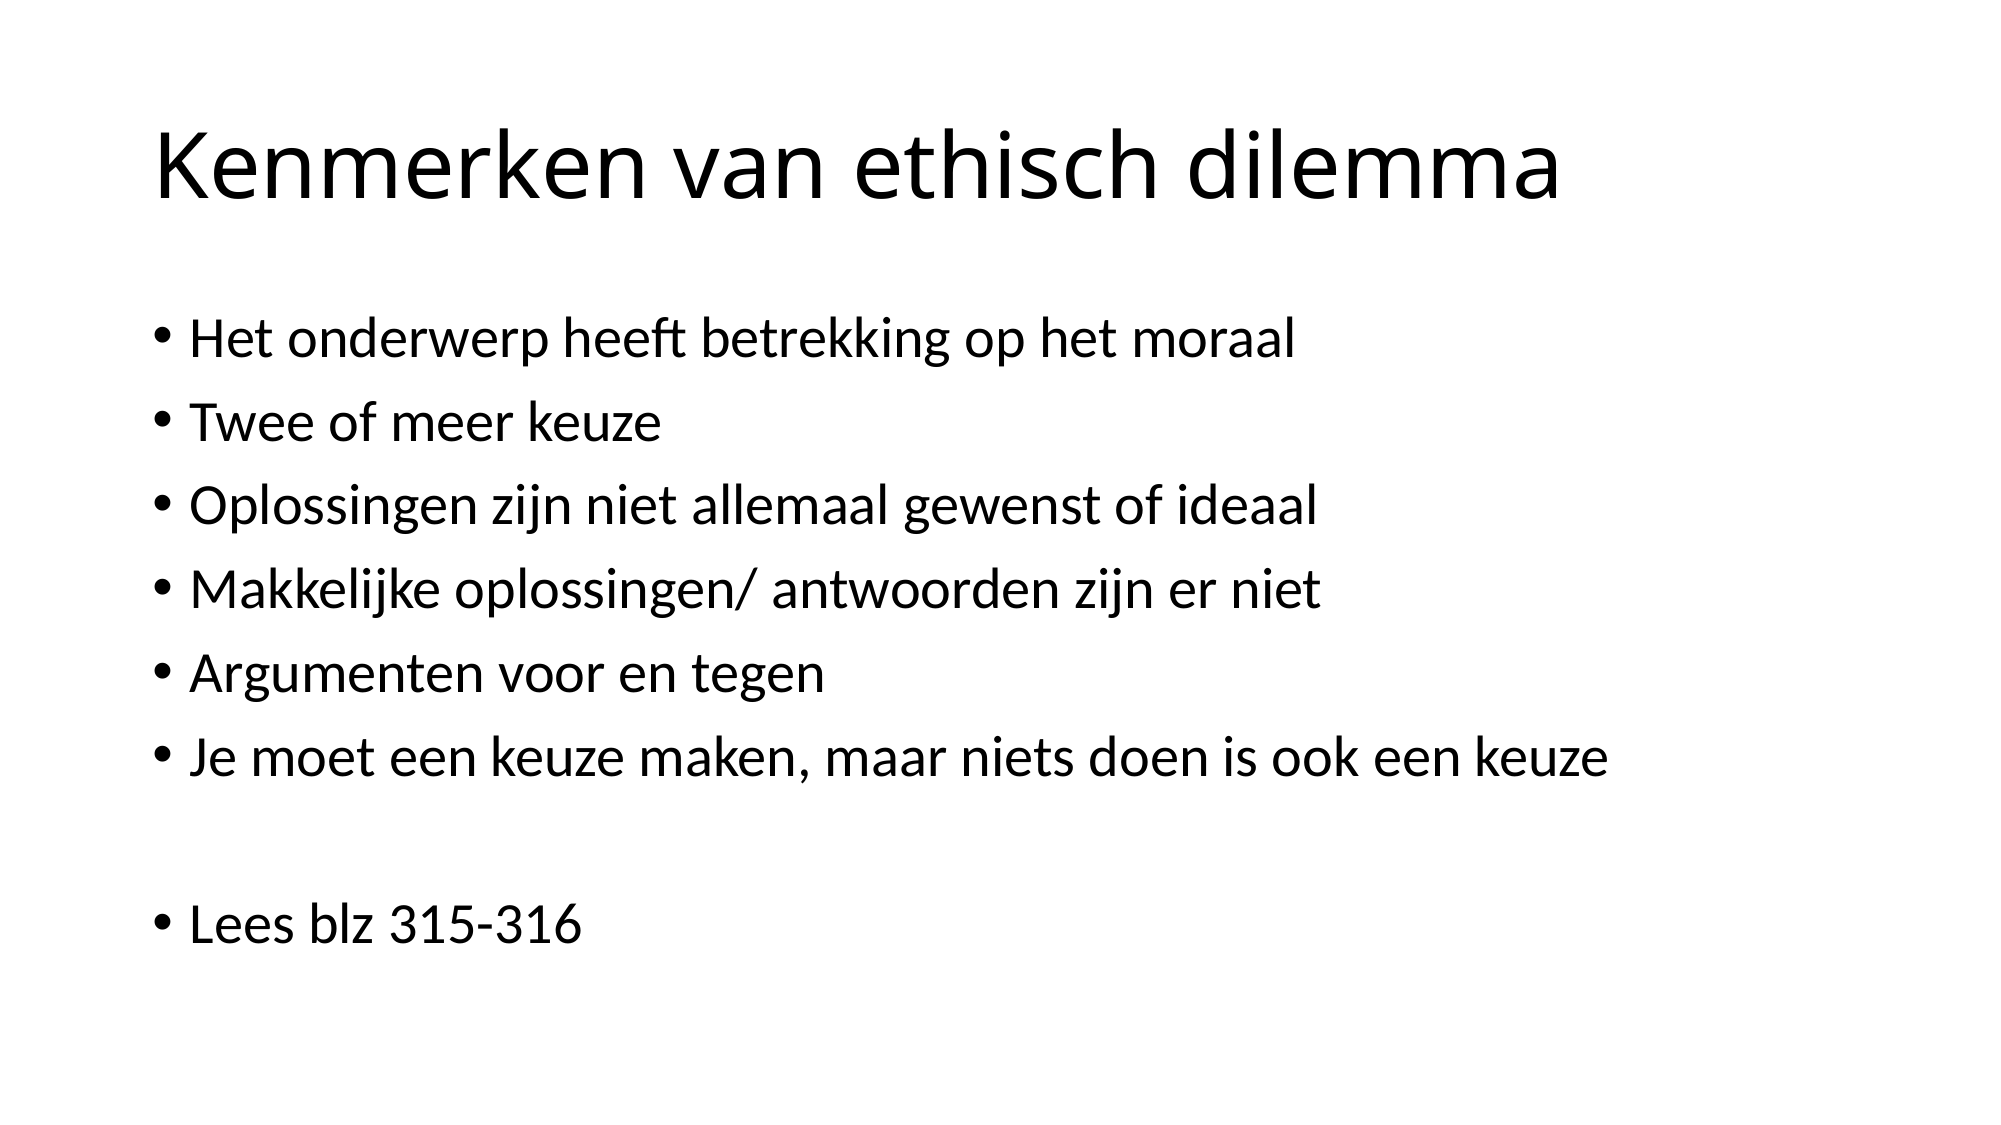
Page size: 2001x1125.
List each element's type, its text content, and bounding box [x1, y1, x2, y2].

list Het onderwerp heeft betrekking op het moraal Twee of meer keuze Oplossingen zijn niet allemaal gewenst of ideaal Makkelijke oplossingen/ antwoorden zijn er niet Argumenten voor en tegen Je moet een keuze maken, maar niets doen is ook een keuze Lees blz 315-316 [137, 299, 1863, 1014]
title Kenmerken van ethisch dilemma [137, 59, 1863, 278]
